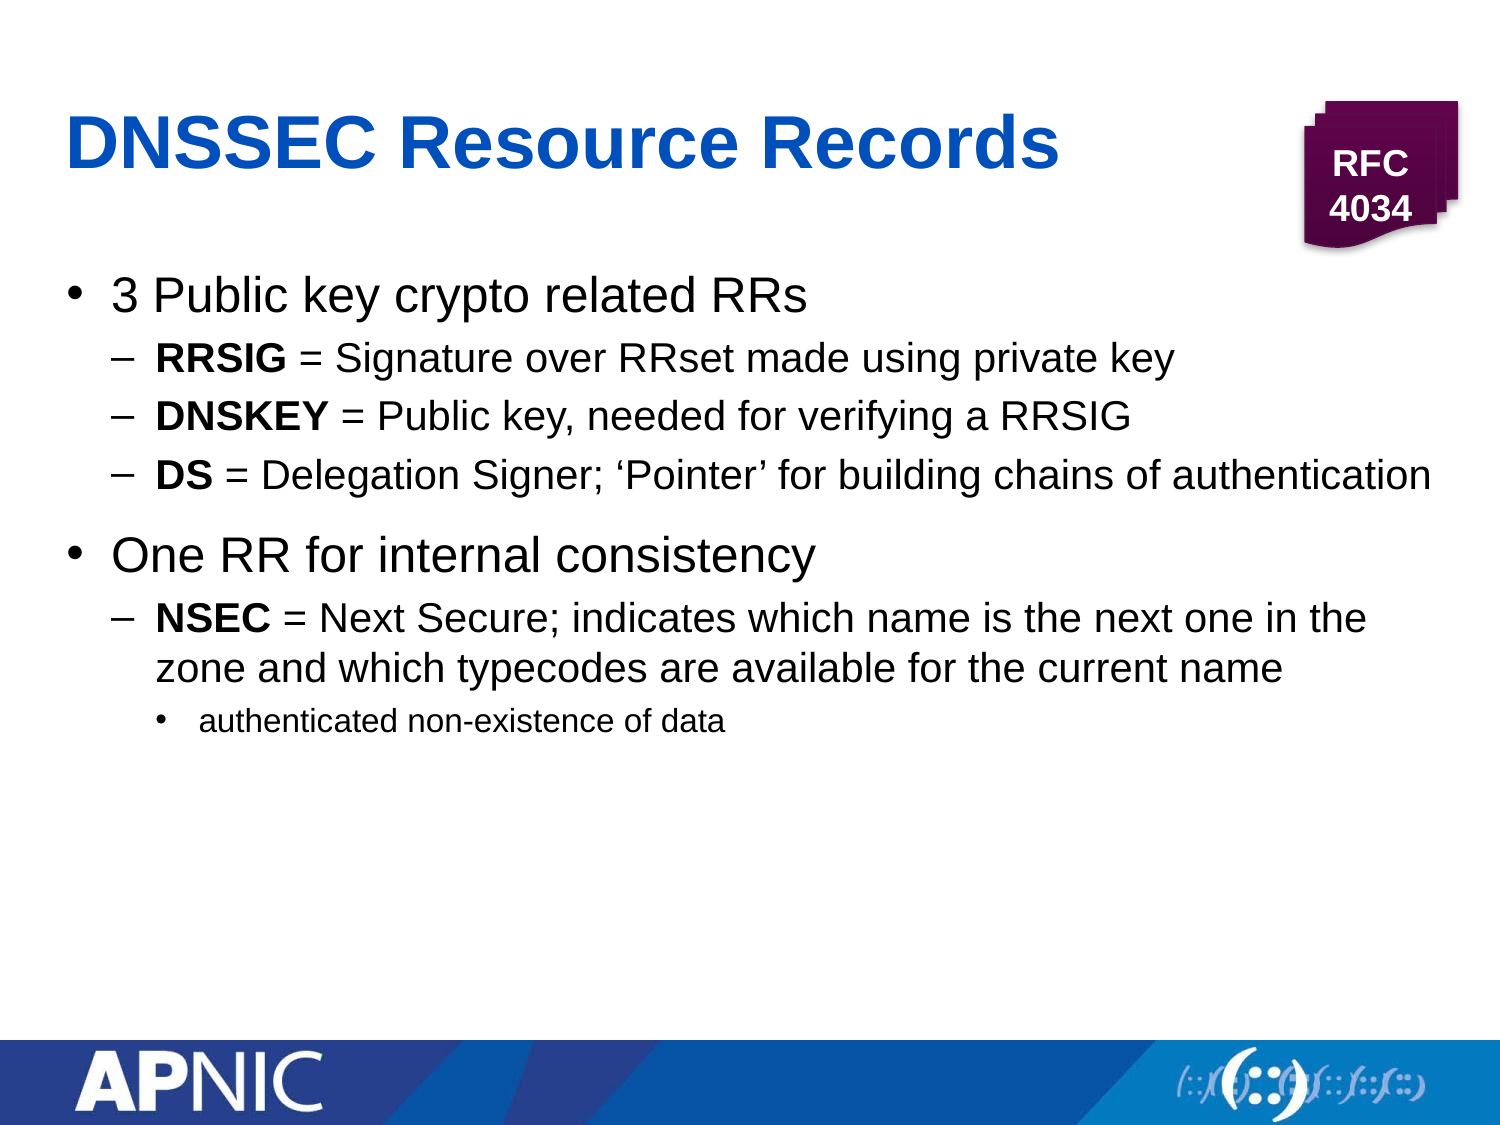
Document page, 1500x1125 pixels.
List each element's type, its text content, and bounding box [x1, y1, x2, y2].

text_box RFC 4034 [1304, 101, 1459, 248]
picture [0, 1040, 1500, 1125]
title DNSSEC Resource Records [64, 45, 1436, 233]
list 3 Public key crypto related RRs RRSIG = Signature over RRset made using private key DNSKEY = Public key, needed for verifying a RRSIG DS = Delegation Signer; ‘Pointer’ for building chains of authentication One RR for internal consistency NSEC = Next Secure; indicates which name is the next one in the zone and which typecodes are available for the current name authenticated non-existence of data [66, 262, 1437, 1012]
